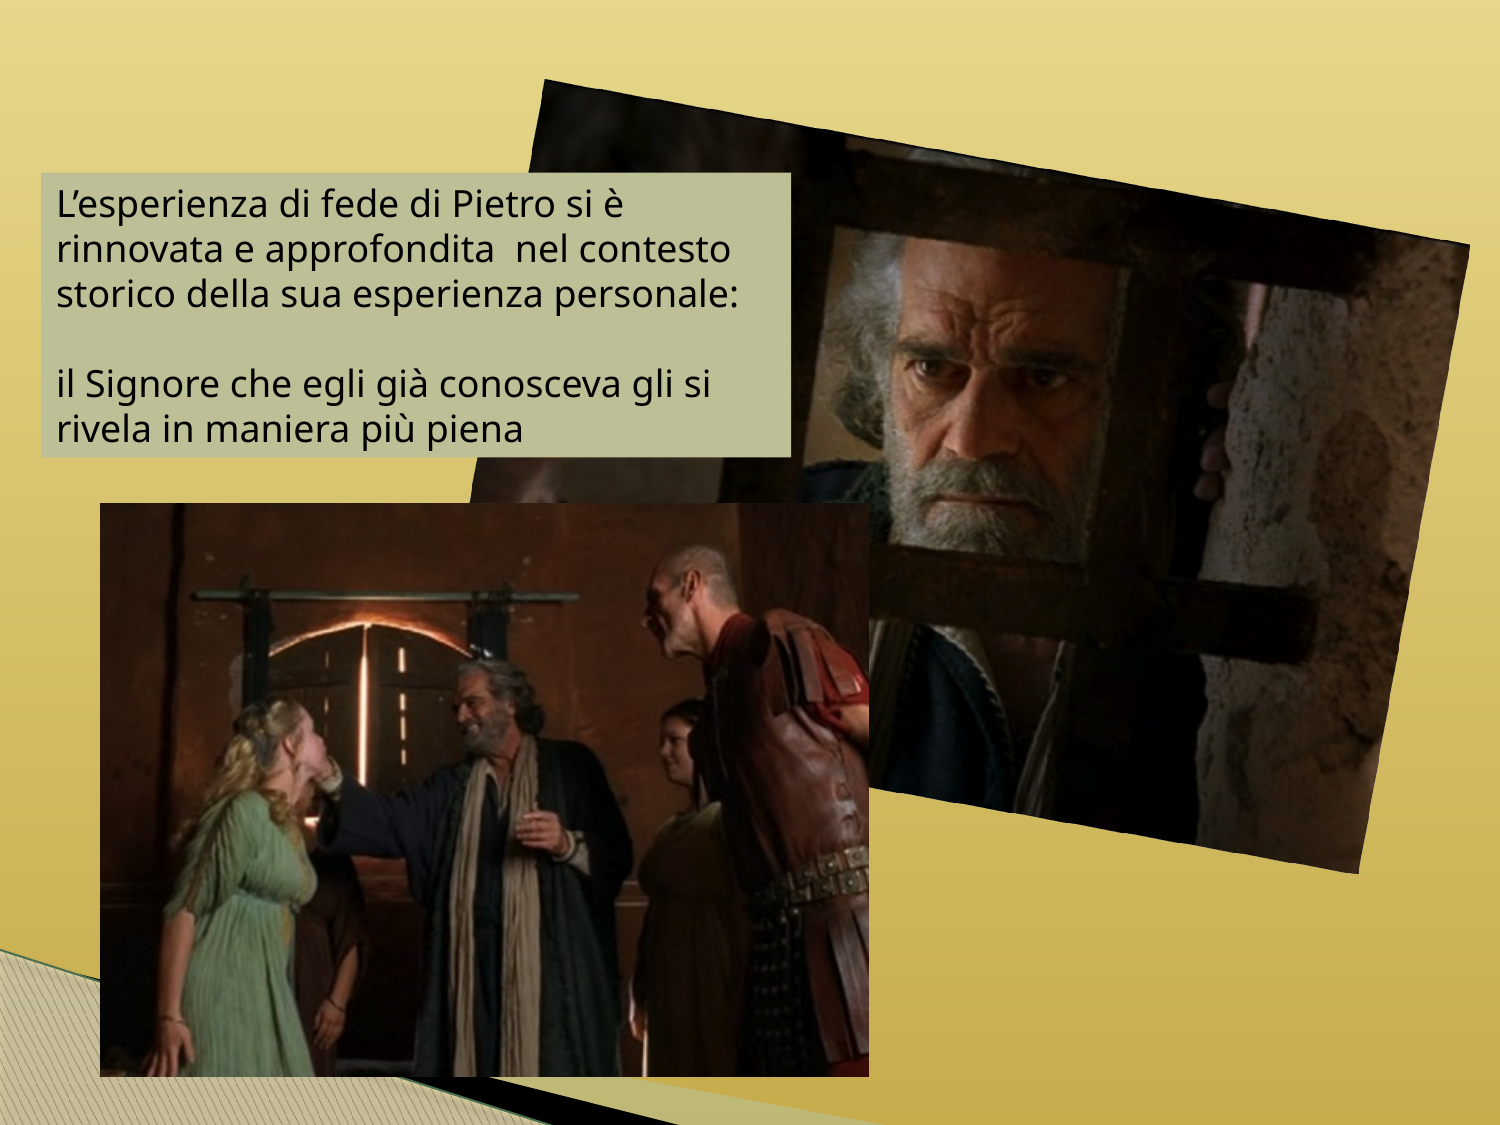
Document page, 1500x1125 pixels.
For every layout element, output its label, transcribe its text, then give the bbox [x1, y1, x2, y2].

text_box L’esperienza di fede di Pietro si è rinnovata e approfondita nel contesto storico della sua esperienza personale: il Signore che egli già conosceva gli si rivela in maniera più piena [41, 172, 473, 458]
picture [100, 79, 1470, 1077]
